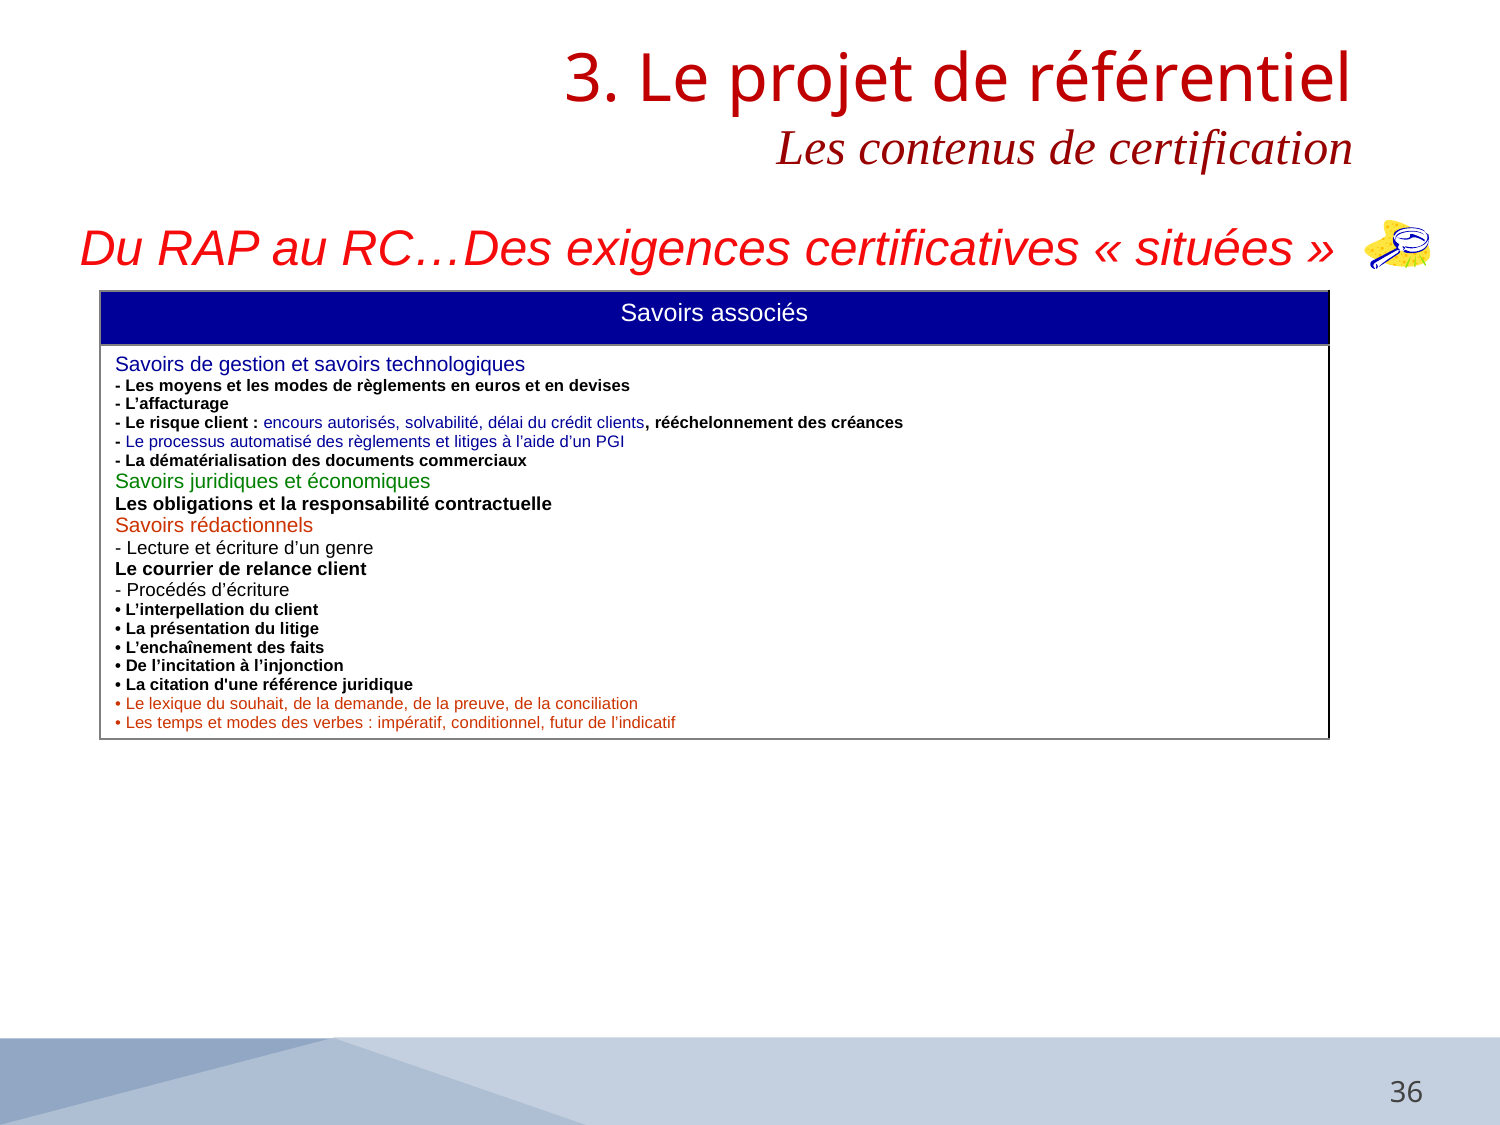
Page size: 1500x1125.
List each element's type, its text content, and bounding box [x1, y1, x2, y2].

table_header Savoirs associés [101, 292, 1328, 344]
text_box Du RAP au RC…Des exigences certificatives « situées » [64, 208, 1415, 279]
picture [1364, 219, 1431, 270]
text_box 3. Le projet de référentiel Les contenus de certification [134, 59, 1369, 150]
text_box 36 [1277, 1066, 1439, 1125]
table_cell Savoirs de gestion et savoirs technologiques - Les moyens et les modes de règlements en euros et en devises - L’affacturage - Le risque client : encours autorisés, solvabilité, délai du crédit clients, rééchelonnement des créances - Le processus automatisé des règlements et litiges à l’aide d’un PGI - La dématérialisation des documents commerciaux Savoirs juridiques et économiques Les obligations et la responsabilité contractuelle Savoirs rédactionnels - Lecture et écriture d’un genre Le courrier de relance client - Procédés d’écriture • L’interpellation du client • La présentation du litige • L’enchaînement des faits • De l’incitation à l’injonction • La citation d'une référence juridique • Le lexique du souhait, de la demande, de la preuve, de la conciliation • Les temps et modes des verbes : impératif, conditionnel, futur de l’indicatif [101, 346, 1328, 738]
